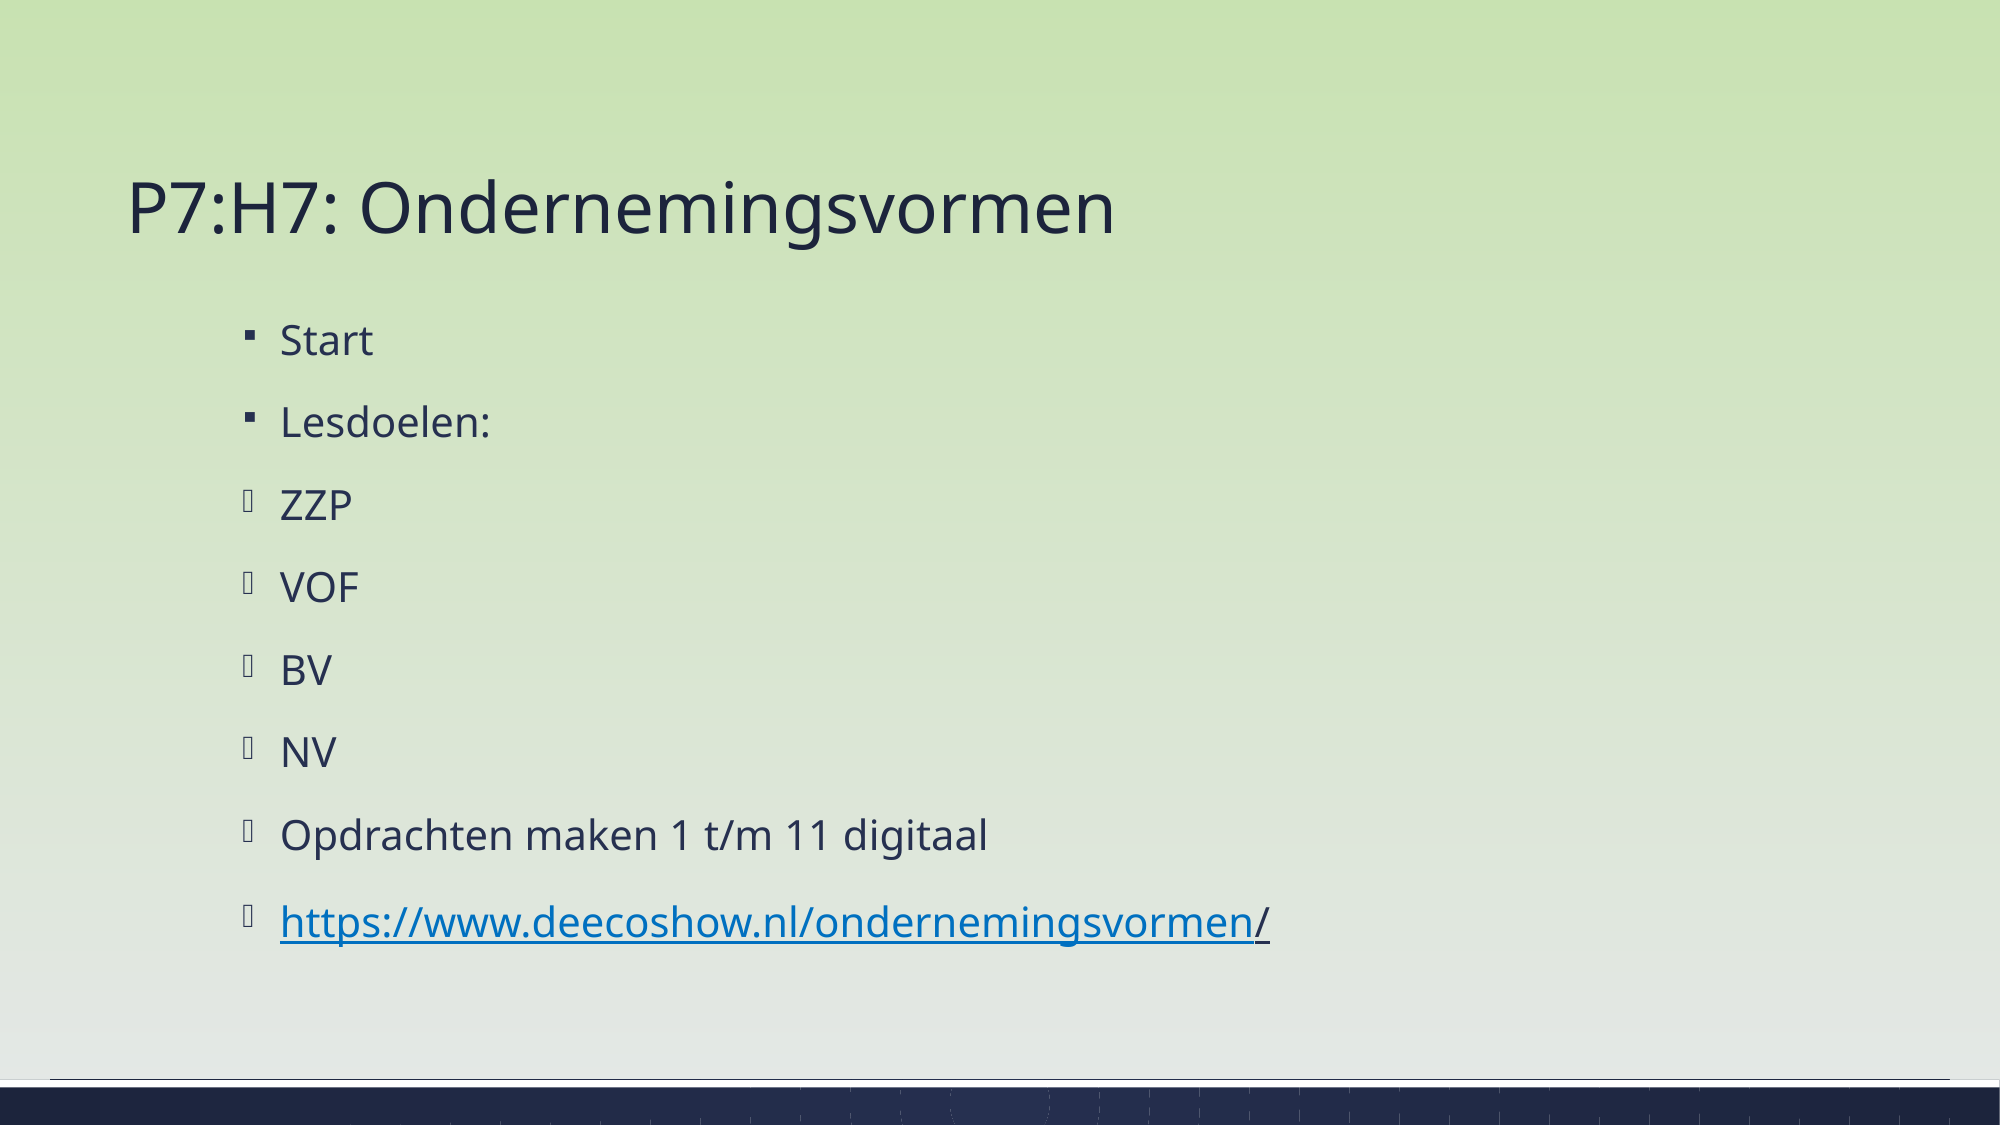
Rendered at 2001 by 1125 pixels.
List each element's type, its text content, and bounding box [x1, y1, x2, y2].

list Start Lesdoelen: ZZP VOF BV NV Opdrachten maken 1 t/m 11 digitaal https://www.deecoshow.nl/ondernemingsvormen/ [219, 311, 1780, 990]
title P7:H7: Ondernemingsvormen [111, 99, 1522, 257]
